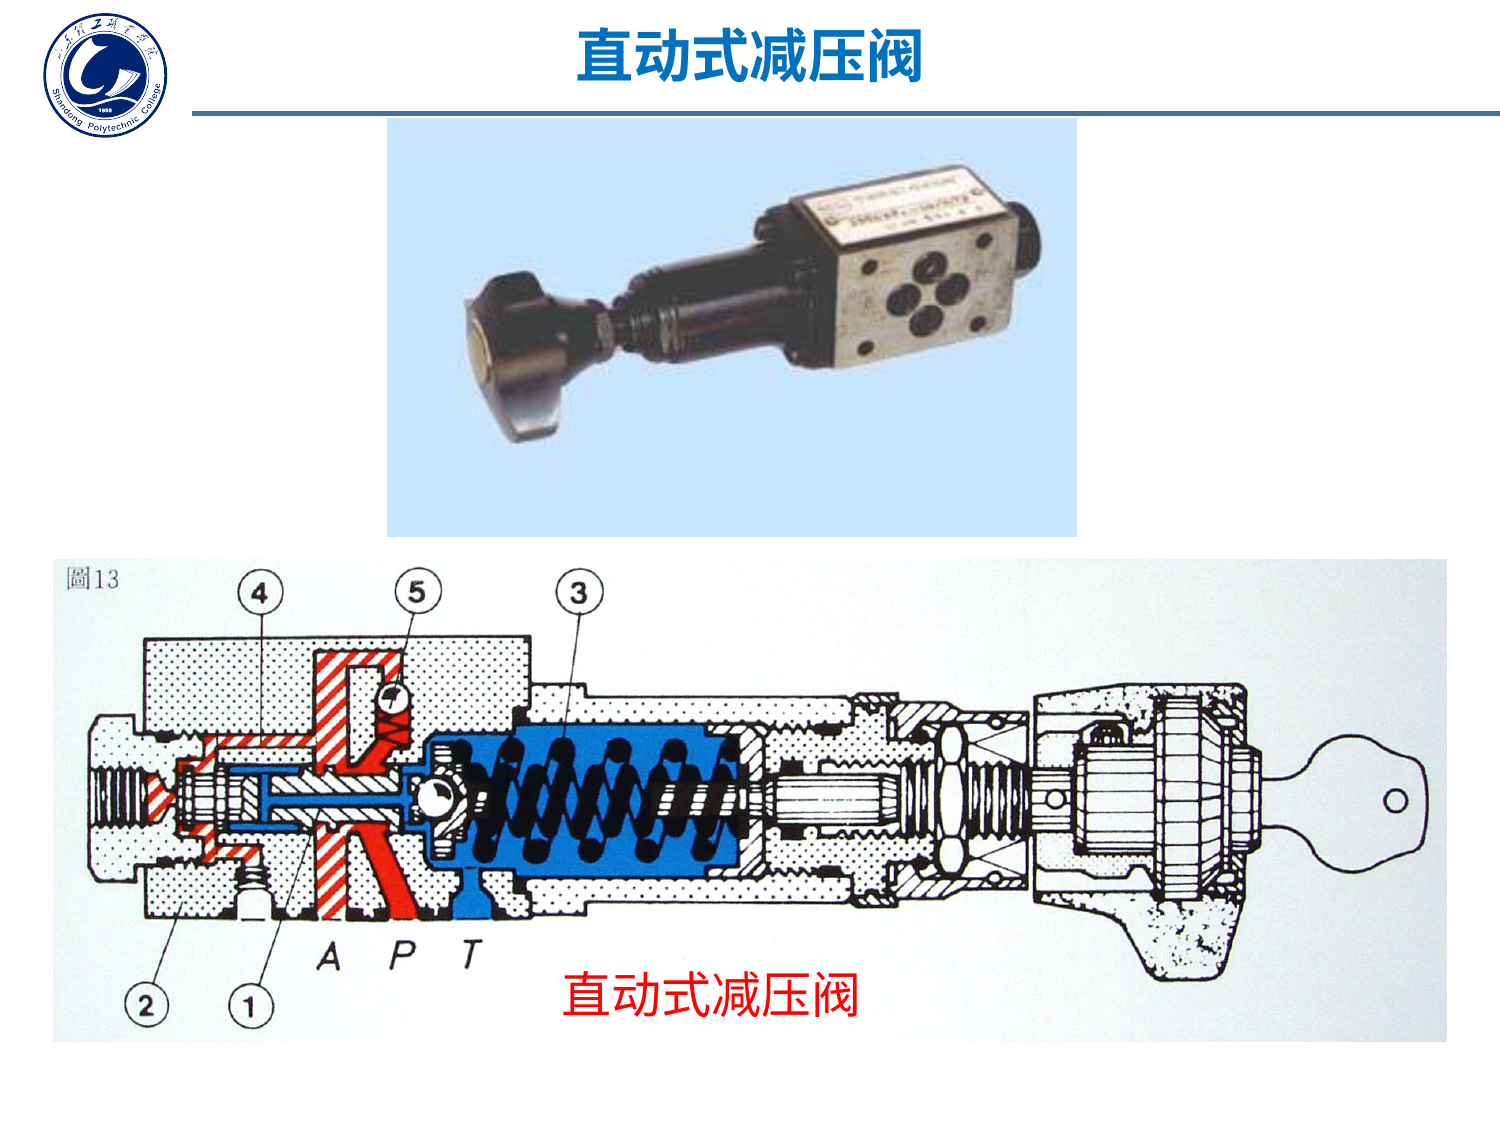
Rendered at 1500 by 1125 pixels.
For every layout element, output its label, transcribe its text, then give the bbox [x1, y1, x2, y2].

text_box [53, 559, 1447, 1042]
picture [43, 7, 174, 138]
text_box 直动式减压阀 [178, 11, 1322, 97]
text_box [387, 118, 1077, 537]
